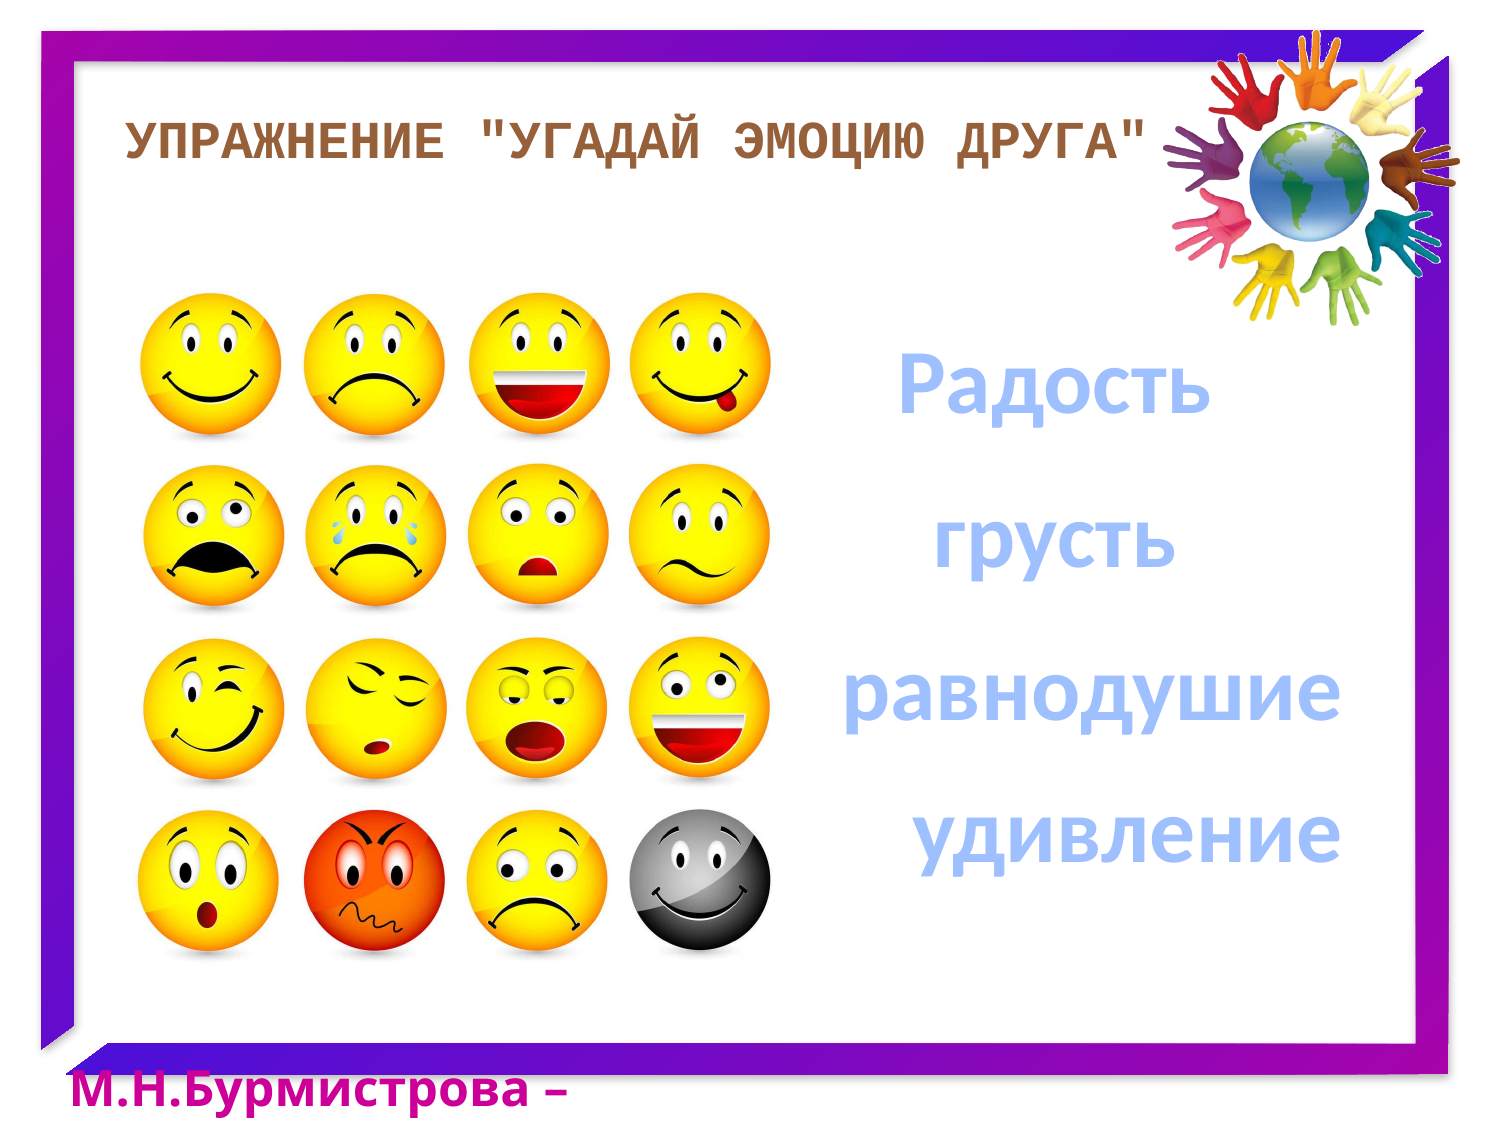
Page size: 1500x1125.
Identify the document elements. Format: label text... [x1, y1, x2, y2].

text_box удивление [856, 763, 1400, 888]
text_box грусть [868, 467, 1243, 593]
text_box равнодушие [809, 621, 1388, 747]
title Упражнение "Угадай эмоцию друга" [76, 78, 1199, 197]
picture [1163, 30, 1460, 326]
text_box Радость [881, 314, 1228, 440]
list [100, 231, 805, 1024]
